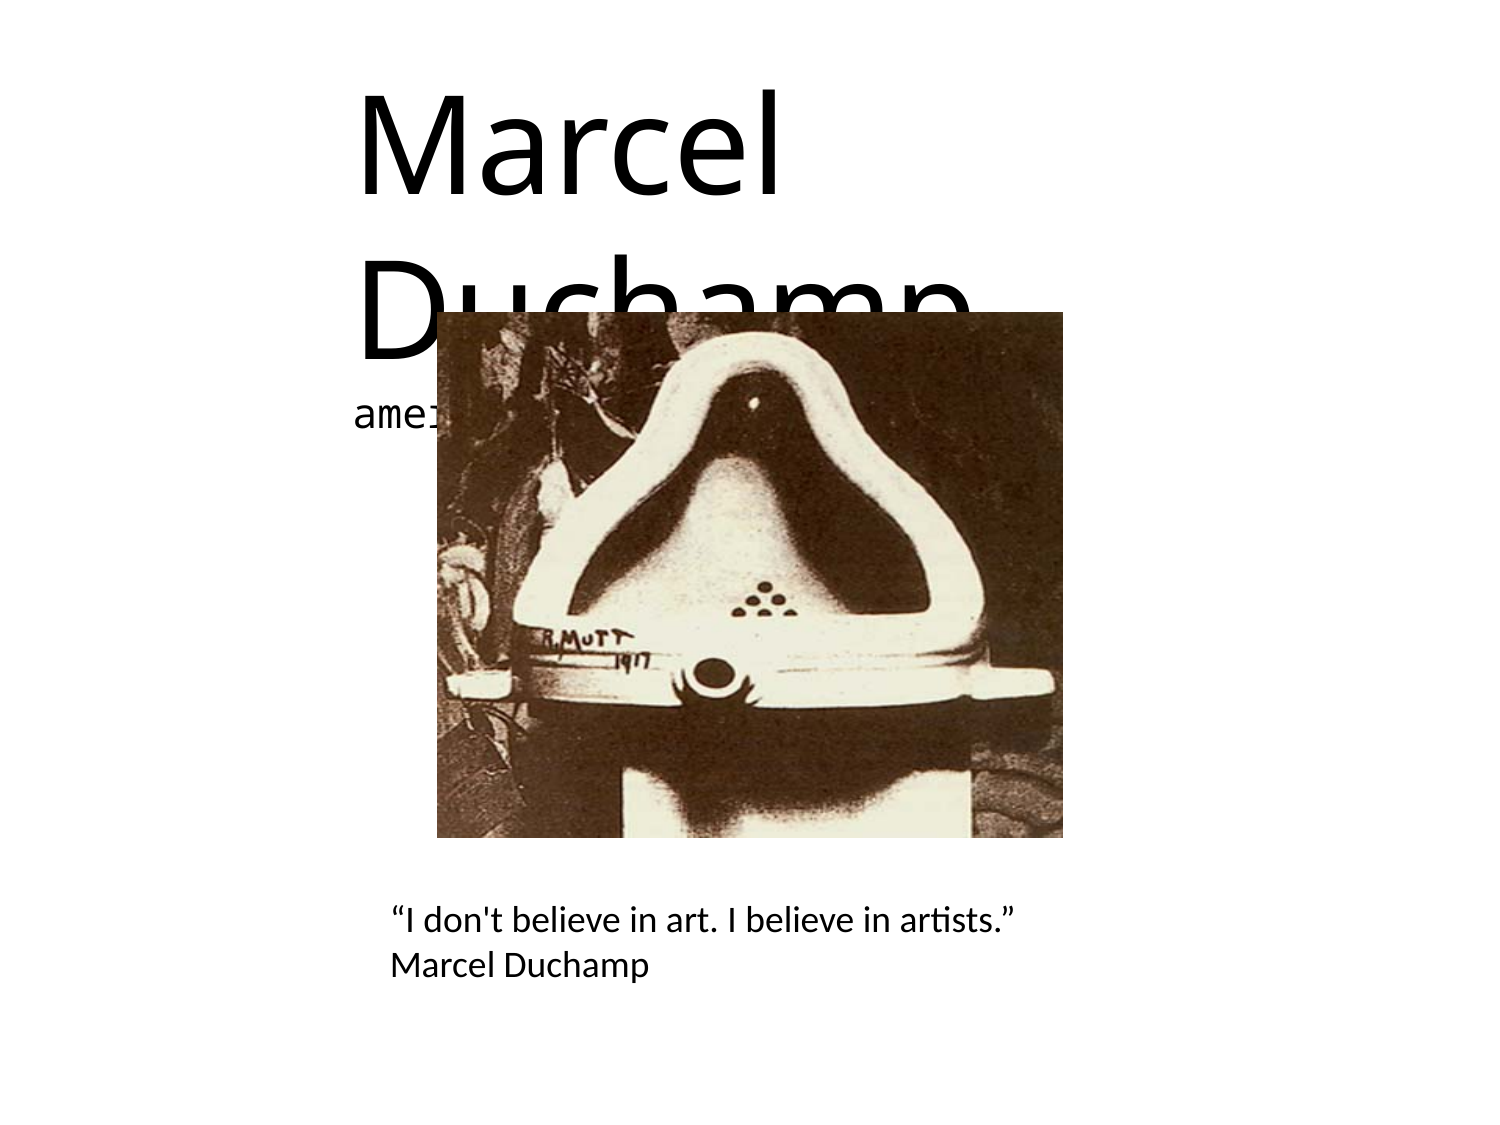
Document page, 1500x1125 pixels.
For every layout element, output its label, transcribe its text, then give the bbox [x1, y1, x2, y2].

text_box Marcel Duchamp american dadaist [337, 49, 1288, 495]
text_box “I don't believe in art. I believe in artists.” Marcel Duchamp [374, 887, 1125, 993]
picture [437, 312, 1063, 838]
